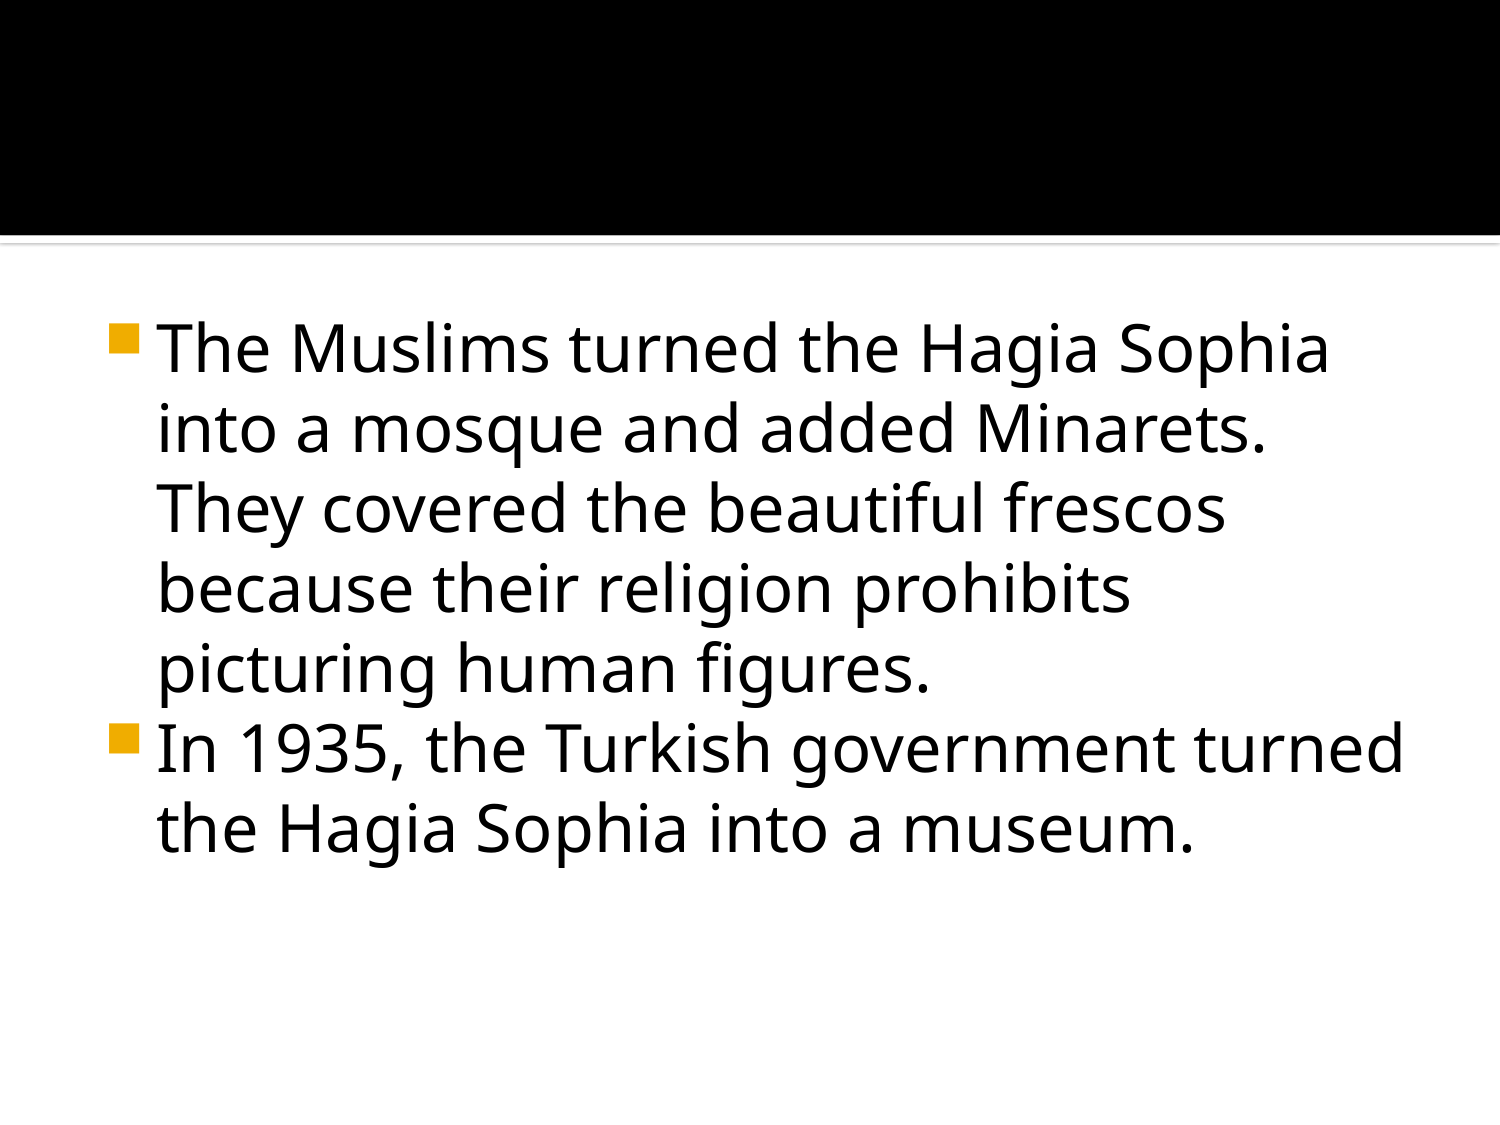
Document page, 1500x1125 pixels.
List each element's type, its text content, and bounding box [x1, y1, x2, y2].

list The Muslims turned the Hagia Sophia into a mosque and added Minarets. They covered the beautiful frescos because their religion prohibits picturing human figures. In 1935, the Turkish government turned the Hagia Sophia into a museum. [75, 291, 1425, 1050]
